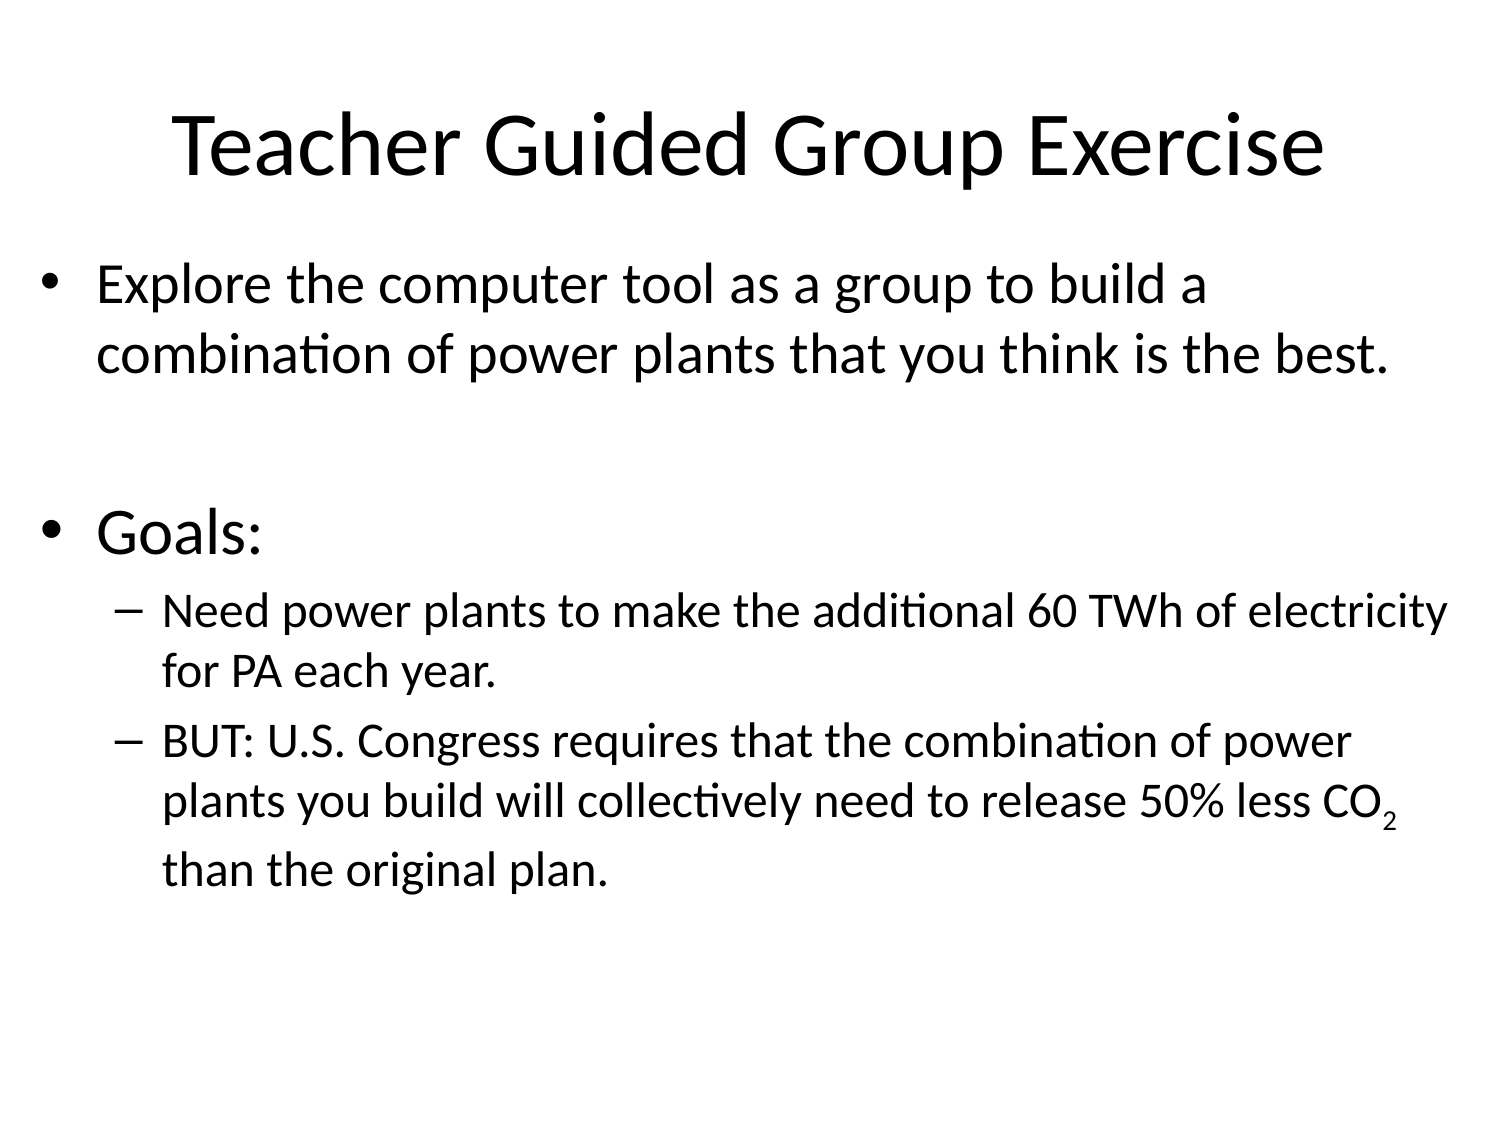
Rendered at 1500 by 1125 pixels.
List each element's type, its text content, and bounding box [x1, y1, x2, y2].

list Explore the computer tool as a group to build a combination of power plants that you think is the best. Goals: Need power plants to make the additional 60 TWh of electricity for PA each year. BUT: U.S. Congress requires that the combination of power plants you build will collectively need to release 50% less CO2 than the original plan. [24, 237, 1475, 1005]
title Teacher Guided Group Exercise [75, 45, 1425, 233]
